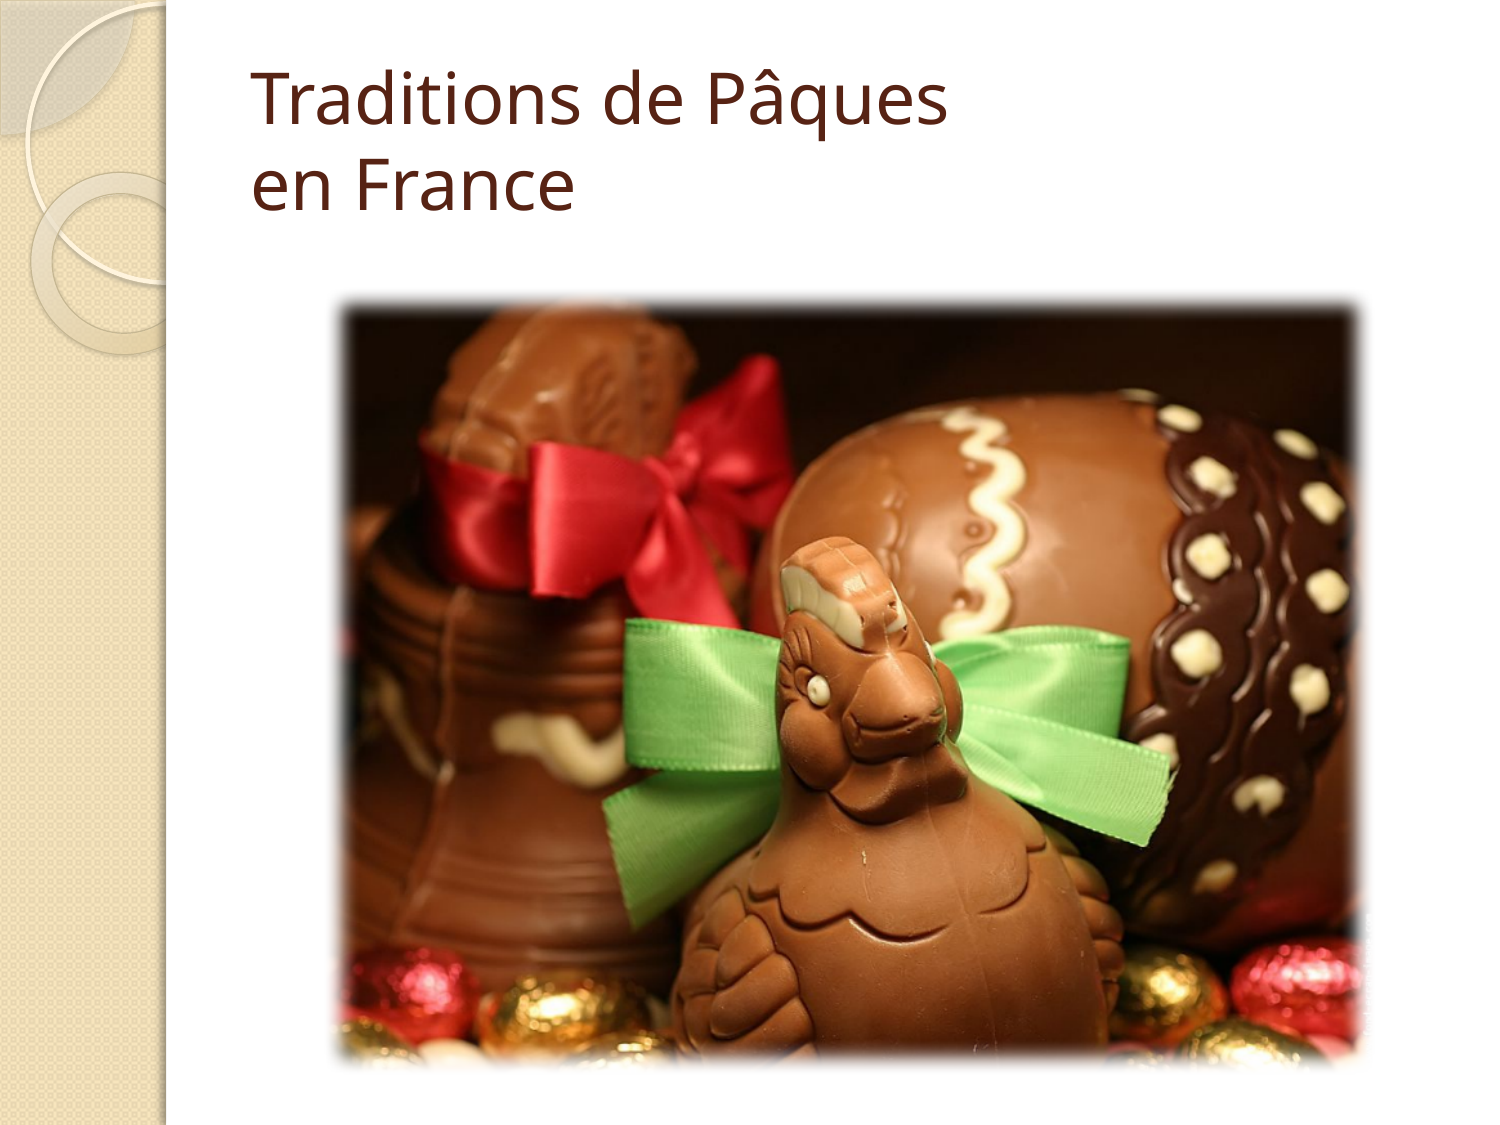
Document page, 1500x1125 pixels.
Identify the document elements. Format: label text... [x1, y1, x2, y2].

title Traditions de Pâques en France [235, 45, 1466, 233]
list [324, 287, 1376, 1076]
